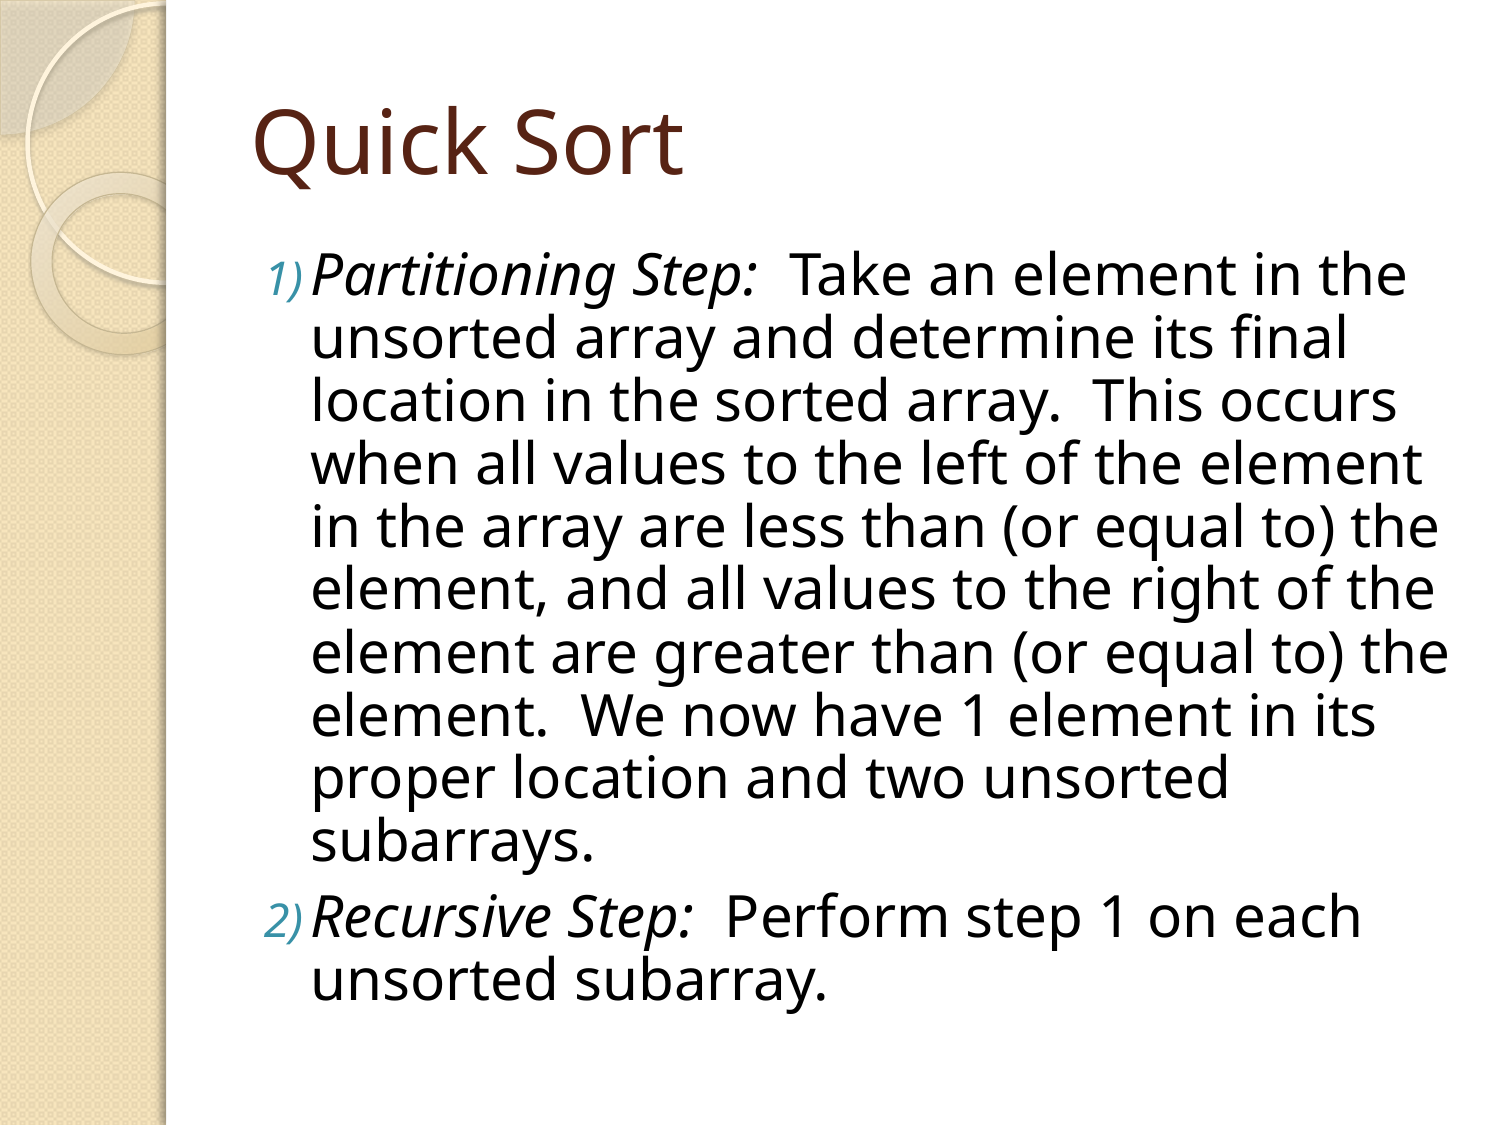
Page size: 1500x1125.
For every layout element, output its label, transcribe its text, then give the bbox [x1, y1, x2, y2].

list Partitioning Step: Take an element in the unsorted array and determine its final location in the sorted array. This occurs when all values to the left of the element in the array are less than (or equal to) the element, and all values to the right of the element are greater than (or equal to) the element. We now have 1 element in its proper location and two unsorted subarrays. Recursive Step: Perform step 1 on each unsorted subarray. [235, 237, 1466, 1026]
title Quick Sort [235, 45, 1466, 233]
